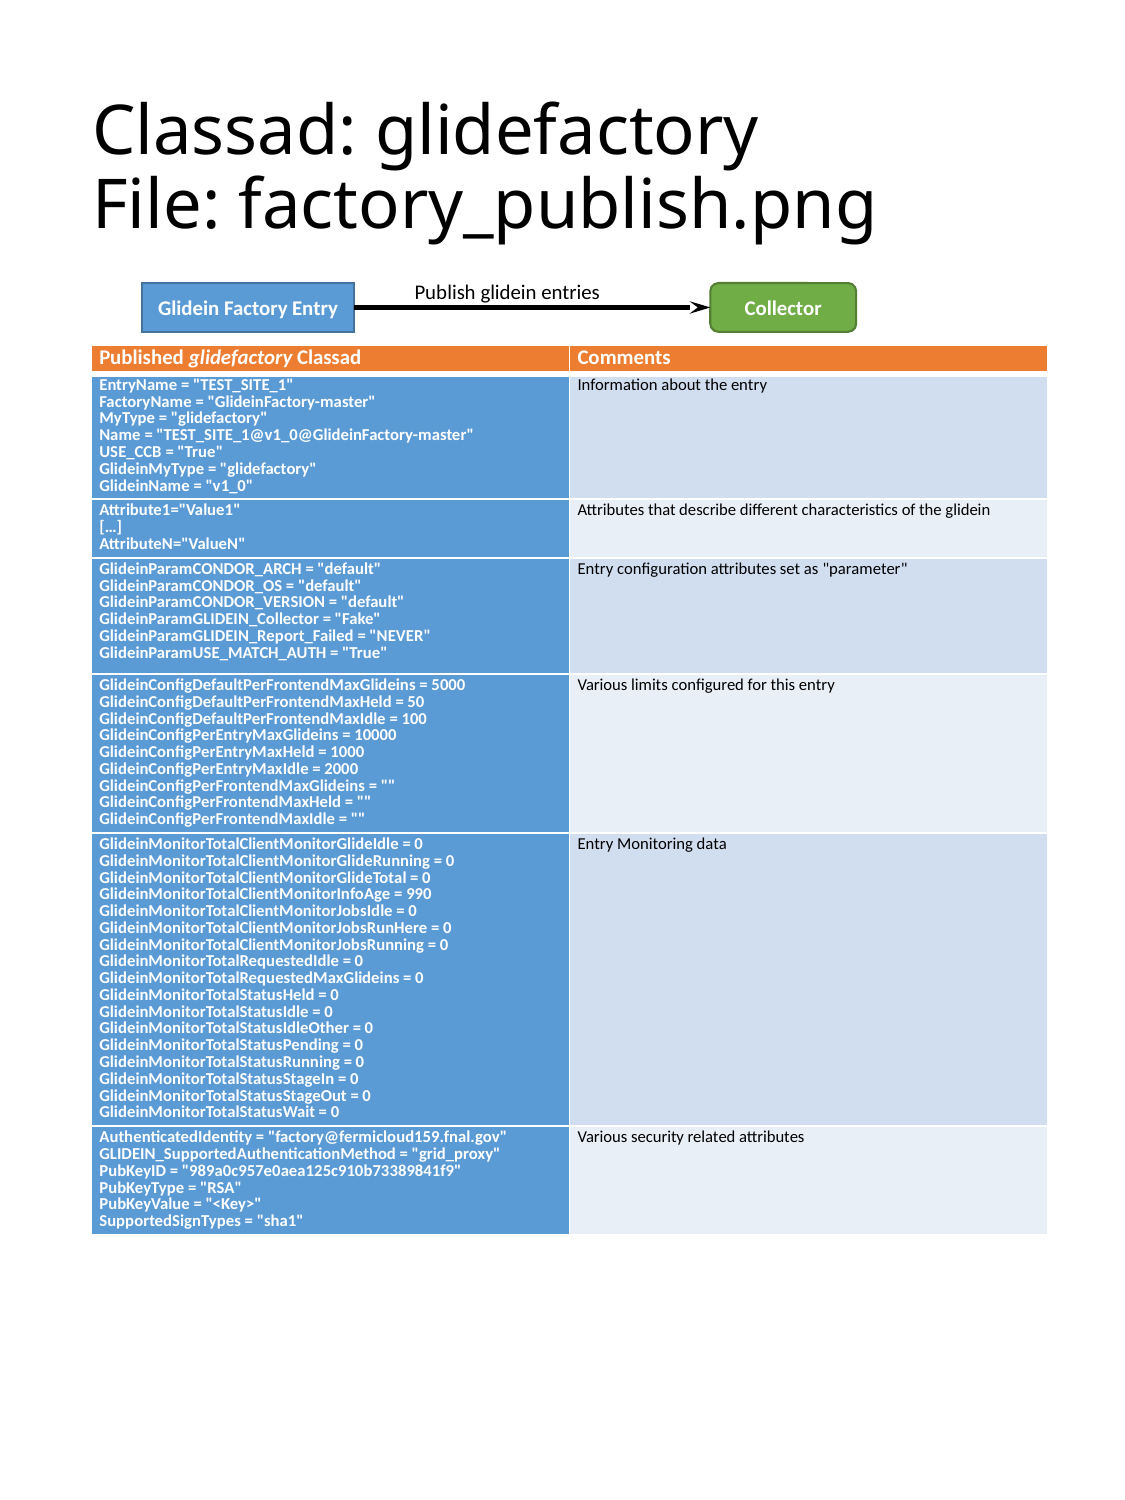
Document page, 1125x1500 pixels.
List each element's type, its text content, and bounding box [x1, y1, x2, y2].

table_cell Various security related attributes [570, 1127, 1047, 1234]
table_header Comments [570, 346, 1047, 371]
table_cell GlideinConfigDefaultPerFrontendMaxGlideins = 5000 GlideinConfigDefaultPerFrontendMaxHeld = 50 GlideinConfigDefaultPerFrontendMaxIdle = 100 GlideinConfigPerEntryMaxGlideins = 10000 GlideinConfigPerEntryMaxHeld = 1000 GlideinConfigPerEntryMaxIdle = 2000 GlideinConfigPerFrontendMaxGlideins = "" GlideinConfigPerFrontendMaxHeld = "" GlideinConfigPerFrontendMaxIdle = "" [92, 675, 569, 832]
table_cell Attributes that describe different characteristics of the glidein [570, 500, 1047, 557]
table_cell GlideinParamCONDOR_ARCH = "default" GlideinParamCONDOR_OS = "default" GlideinParamCONDOR_VERSION = "default" GlideinParamGLIDEIN_Collector = "Fake" GlideinParamGLIDEIN_Report_Failed = "NEVER" GlideinParamUSE_MATCH_AUTH = "True" [92, 559, 569, 673]
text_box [141, 271, 857, 332]
table_cell Various limits configured for this entry [570, 675, 1047, 832]
table_header Published glidefactory Classad [92, 346, 569, 371]
table_cell Attribute1="Value1" […] AttributeN="ValueN" [92, 500, 569, 557]
table_cell EntryName = "TEST_SITE_1" FactoryName = "GlideinFactory-master" MyType = "glidefactory" Name = "TEST_SITE_1@v1_0@GlideinFactory-master" USE_CCB = "True" GlideinMyType = "glidefactory" GlideinName = "v1_0" [92, 377, 569, 498]
table_cell GlideinMonitorTotalClientMonitorGlideIdle = 0 GlideinMonitorTotalClientMonitorGlideRunning = 0 GlideinMonitorTotalClientMonitorGlideTotal = 0 GlideinMonitorTotalClientMonitorInfoAge = 990 GlideinMonitorTotalClientMonitorJobsIdle = 0 GlideinMonitorTotalClientMonitorJobsRunHere = 0 GlideinMonitorTotalClientMonitorJobsRunning = 0 GlideinMonitorTotalRequestedIdle = 0 GlideinMonitorTotalRequestedMaxGlideins = 0 GlideinMonitorTotalStatusHeld = 0 GlideinMonitorTotalStatusIdle = 0 GlideinMonitorTotalStatusIdleOther = 0 GlideinMonitorTotalStatusPending = 0 GlideinMonitorTotalStatusRunning = 0 GlideinMonitorTotalStatusStageIn = 0 GlideinMonitorTotalStatusStageOut = 0 GlideinMonitorTotalStatusWait = 0 [92, 834, 569, 1125]
table_cell Information about the entry [570, 377, 1047, 498]
table_cell Entry Monitoring data [570, 834, 1047, 1125]
table_cell AuthenticatedIdentity = "factory@fermicloud159.fnal.gov" GLIDEIN_SupportedAuthenticationMethod = "grid_proxy" PubKeyID = "989a0c957e0aea125c910b73389841f9" PubKeyType = "RSA" PubKeyValue = "<Key>" SupportedSignTypes = "sha1" [92, 1127, 569, 1234]
table_cell Entry configuration attributes set as "parameter" [570, 559, 1047, 673]
title Classad: glidefactory File: factory_publish.png [77, 79, 1048, 259]
